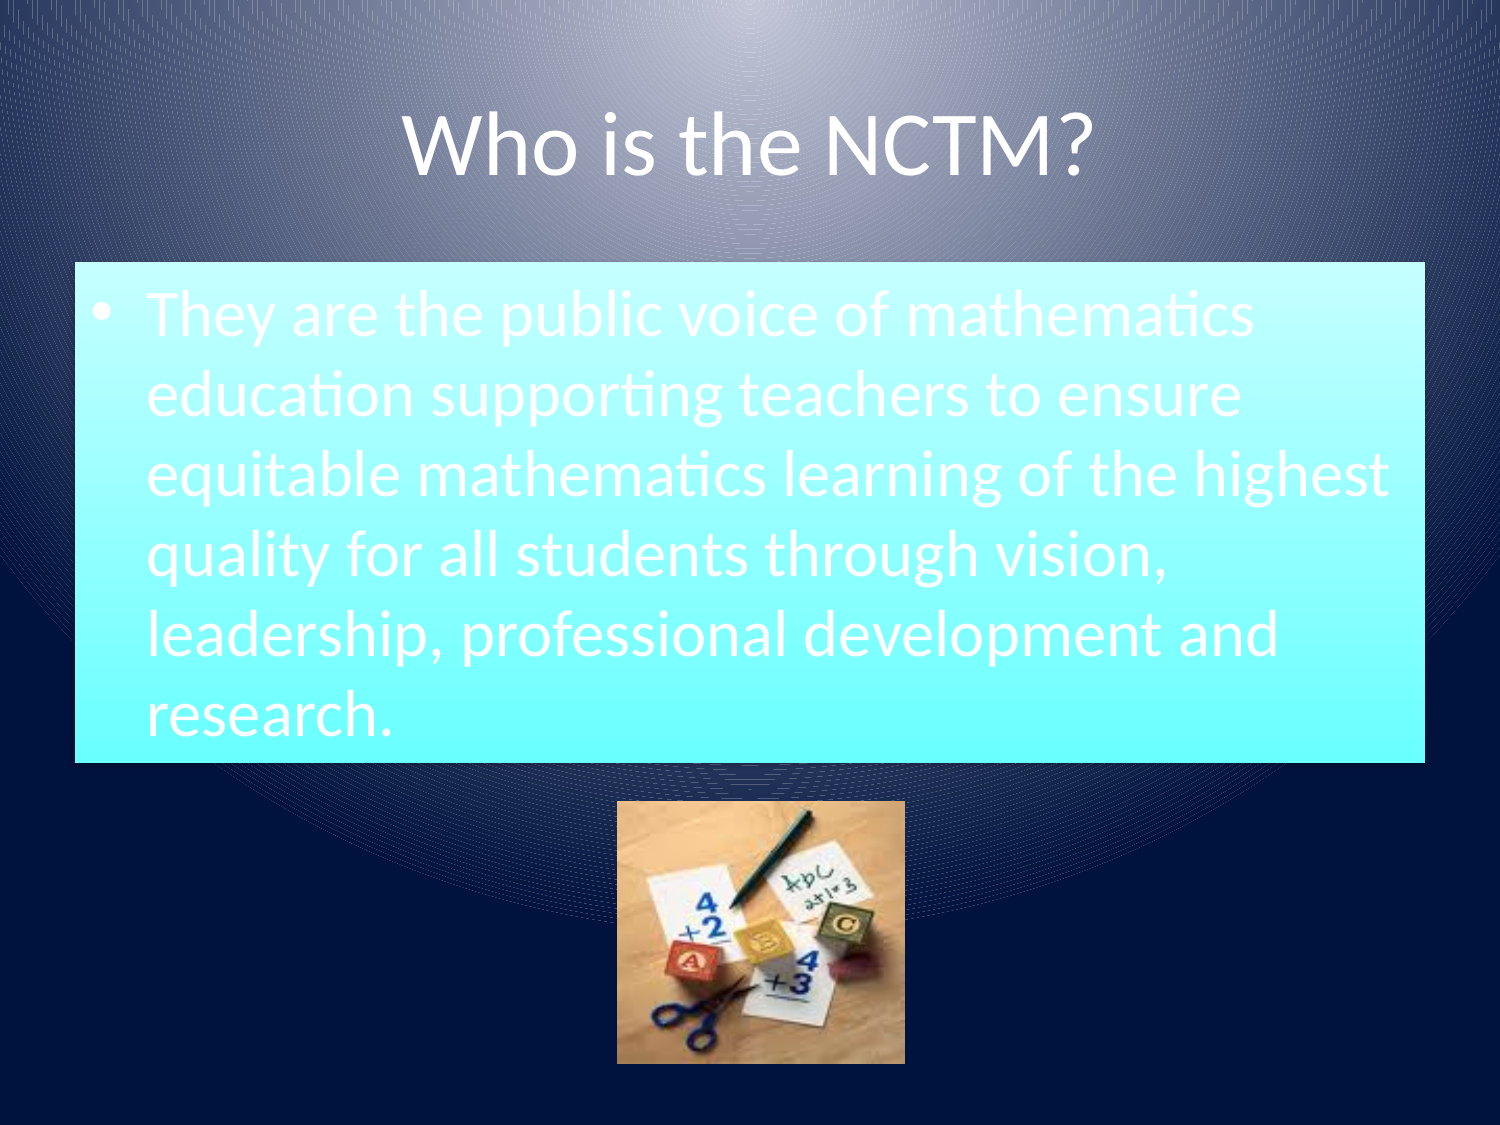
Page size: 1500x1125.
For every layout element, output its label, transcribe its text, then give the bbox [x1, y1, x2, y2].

list They are the public voice of mathematics education supporting teachers to ensure equitable mathematics learning of the highest quality for all students through vision, leadership, professional development and research. [75, 262, 1425, 763]
title Who is the NCTM? [75, 45, 1425, 233]
picture [616, 800, 905, 1064]
